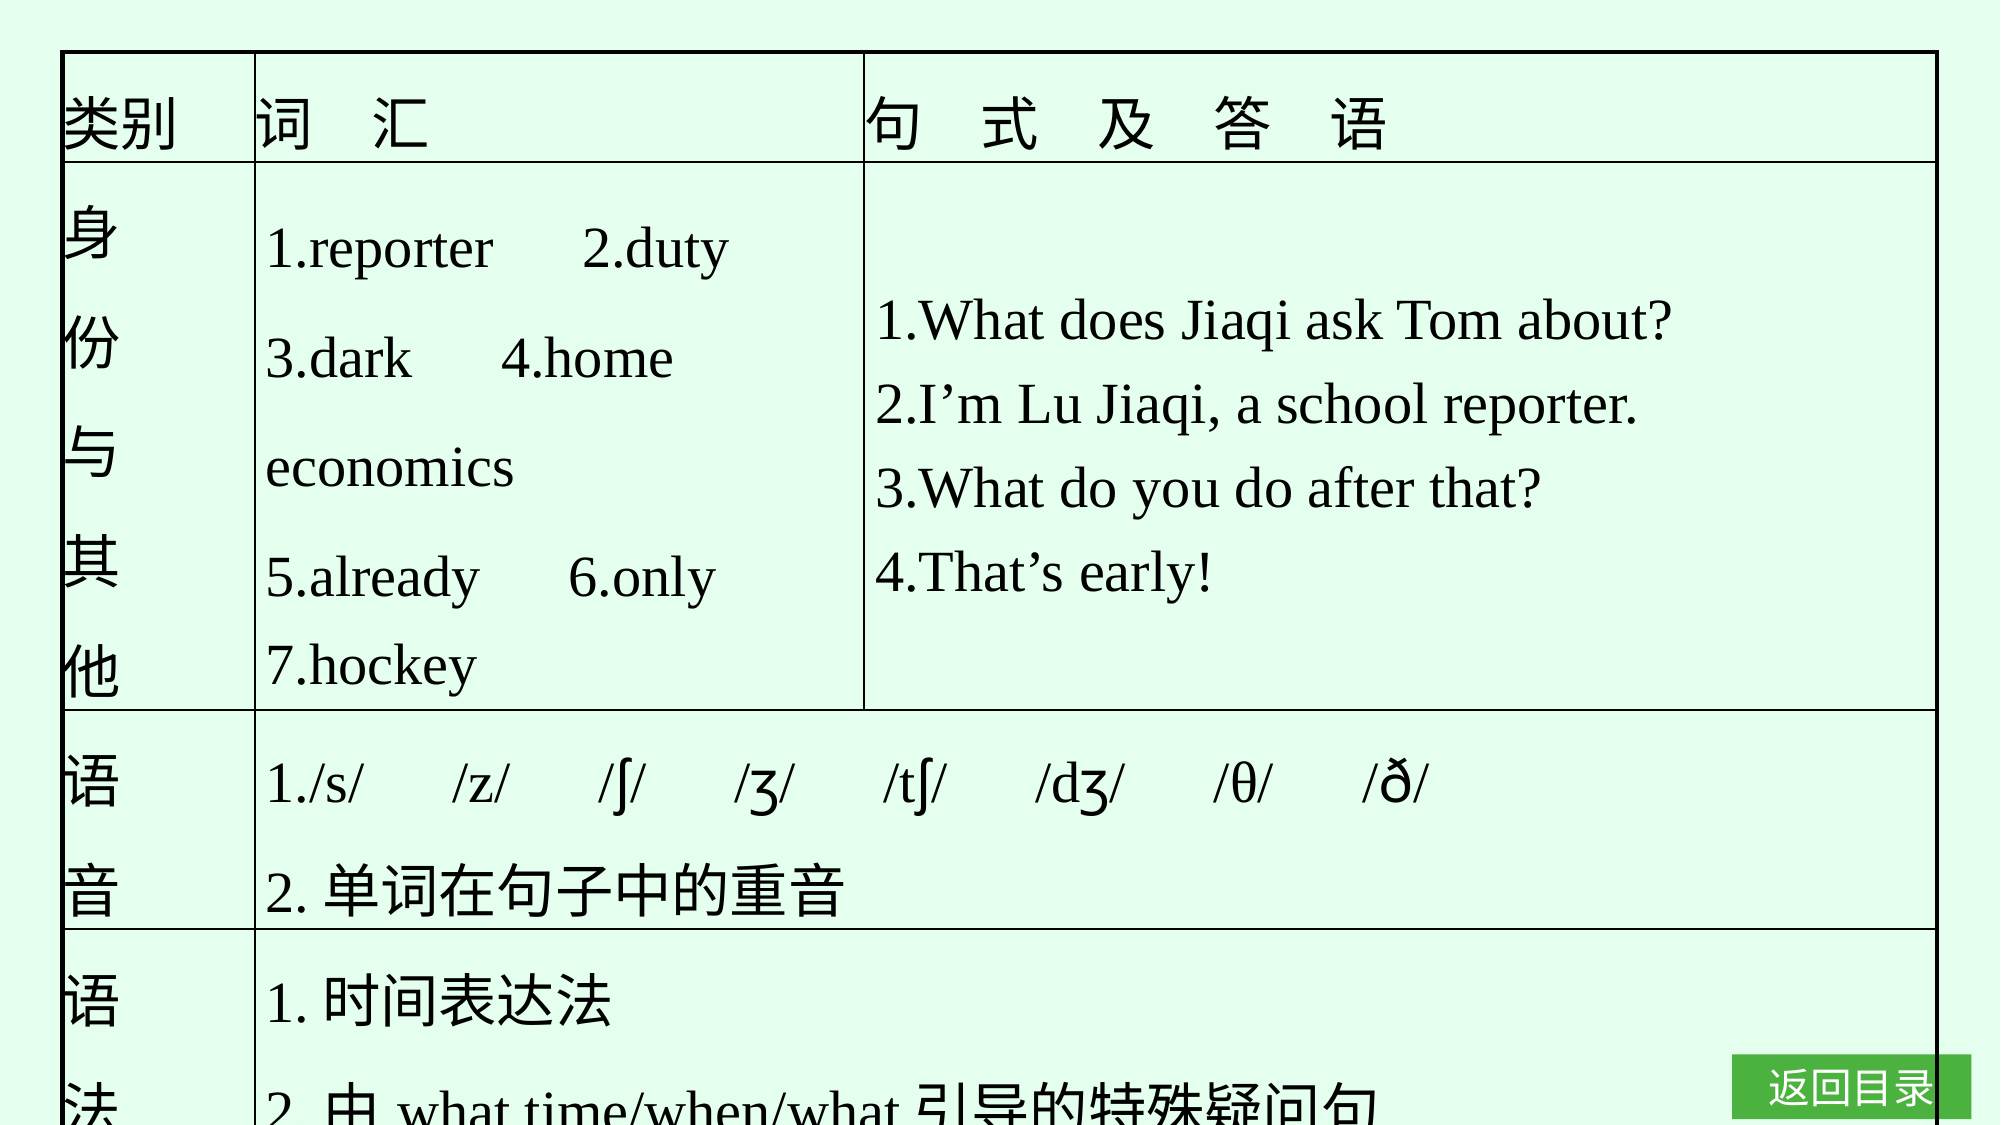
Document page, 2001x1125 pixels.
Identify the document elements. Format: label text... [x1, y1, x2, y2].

table_header 词 汇 [256, 54, 863, 161]
table_cell 语 音 [65, 711, 254, 928]
table_header 句 式 及 答 语 [865, 54, 1935, 161]
table_cell 1.What does Jiaqi ask Tom about? 2.I’m Lu Jiaqi, a school reporter. 3.What do you do after that? 4.That’s early! [865, 163, 1935, 709]
table_cell 1.reporter 2.duty 3.dark 4.home economics 5.already 6.only 7.hockey [256, 163, 863, 709]
table_header 类别 [65, 54, 254, 161]
table_cell 1./s/ /z/ /ʃ/ /ʒ/ /tʃ/ /dʒ/ /θ/ /ð/ 2.单词在句子中的重音 [256, 711, 1935, 928]
table_cell 语 法 [65, 930, 254, 1125]
table_cell 1.时间表达法 2.由what time/when/what引导的特殊疑问句 [256, 930, 1935, 1125]
table_cell 身 份 与 其 他 [65, 163, 254, 709]
